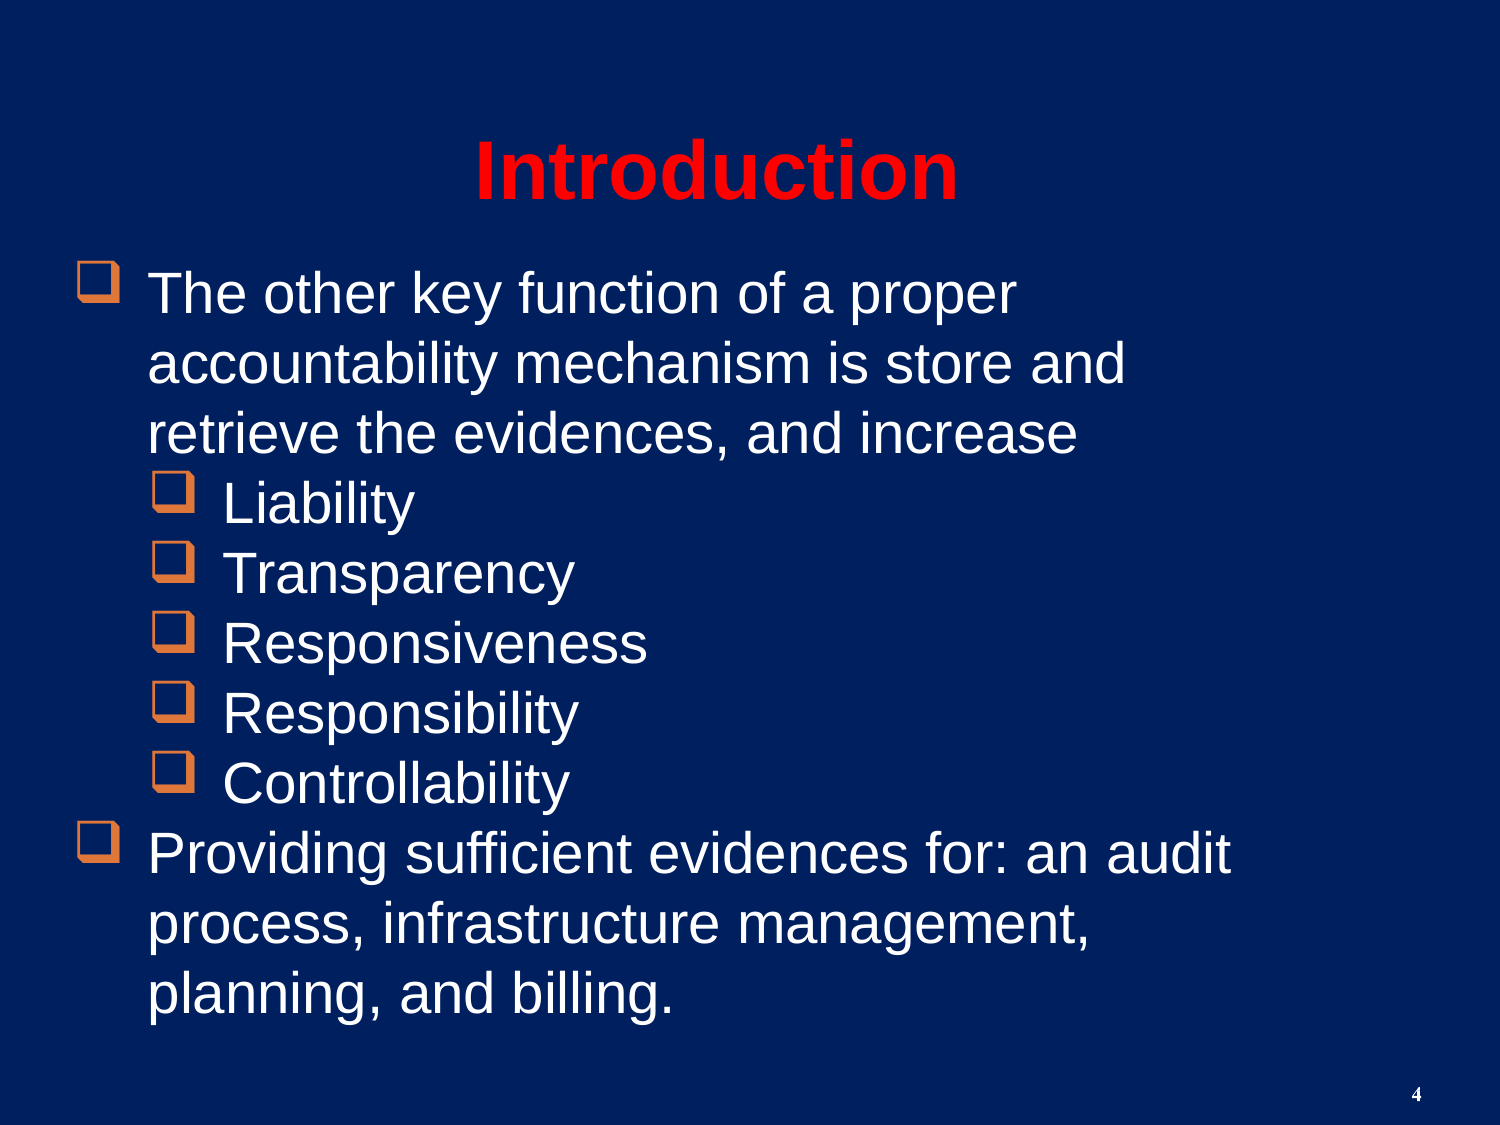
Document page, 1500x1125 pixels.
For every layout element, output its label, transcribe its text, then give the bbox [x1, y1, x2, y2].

text_box Introduction [70, 116, 1363, 217]
text_box The other key function of a proper accountability mechanism is store and retrieve the evidences, and increase Liability Transparency Responsiveness Responsibility Controllability Providing sufficient evidences for: an audit process, infrastructure management, planning, and billing. [70, 255, 1421, 1025]
text_box [1412, 1087, 1422, 1102]
